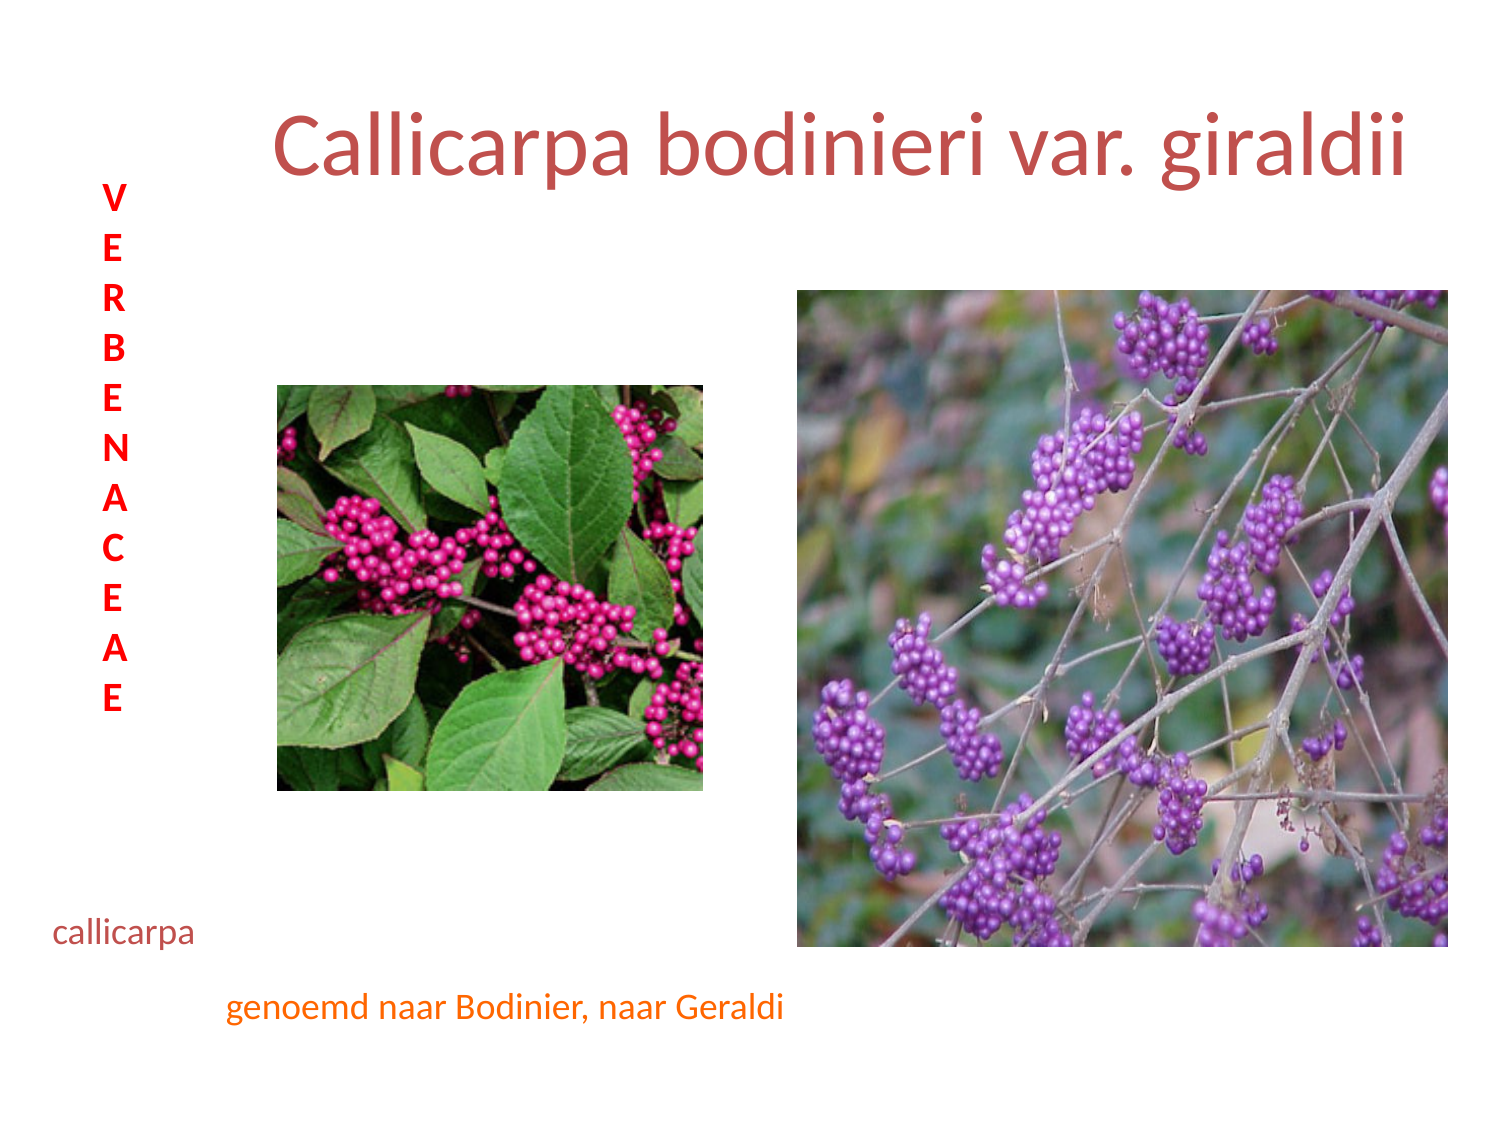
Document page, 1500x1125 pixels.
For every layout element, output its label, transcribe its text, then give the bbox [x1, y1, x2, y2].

title Callicarpa bodinieri var. giraldii [75, 45, 1425, 233]
text_box VERBENACEAE [87, 162, 150, 728]
picture [796, 290, 1448, 947]
text_box callicarpa [37, 899, 1100, 960]
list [277, 385, 704, 791]
text_box genoemd naar Bodinier, naar Geraldi [0, 974, 800, 1035]
